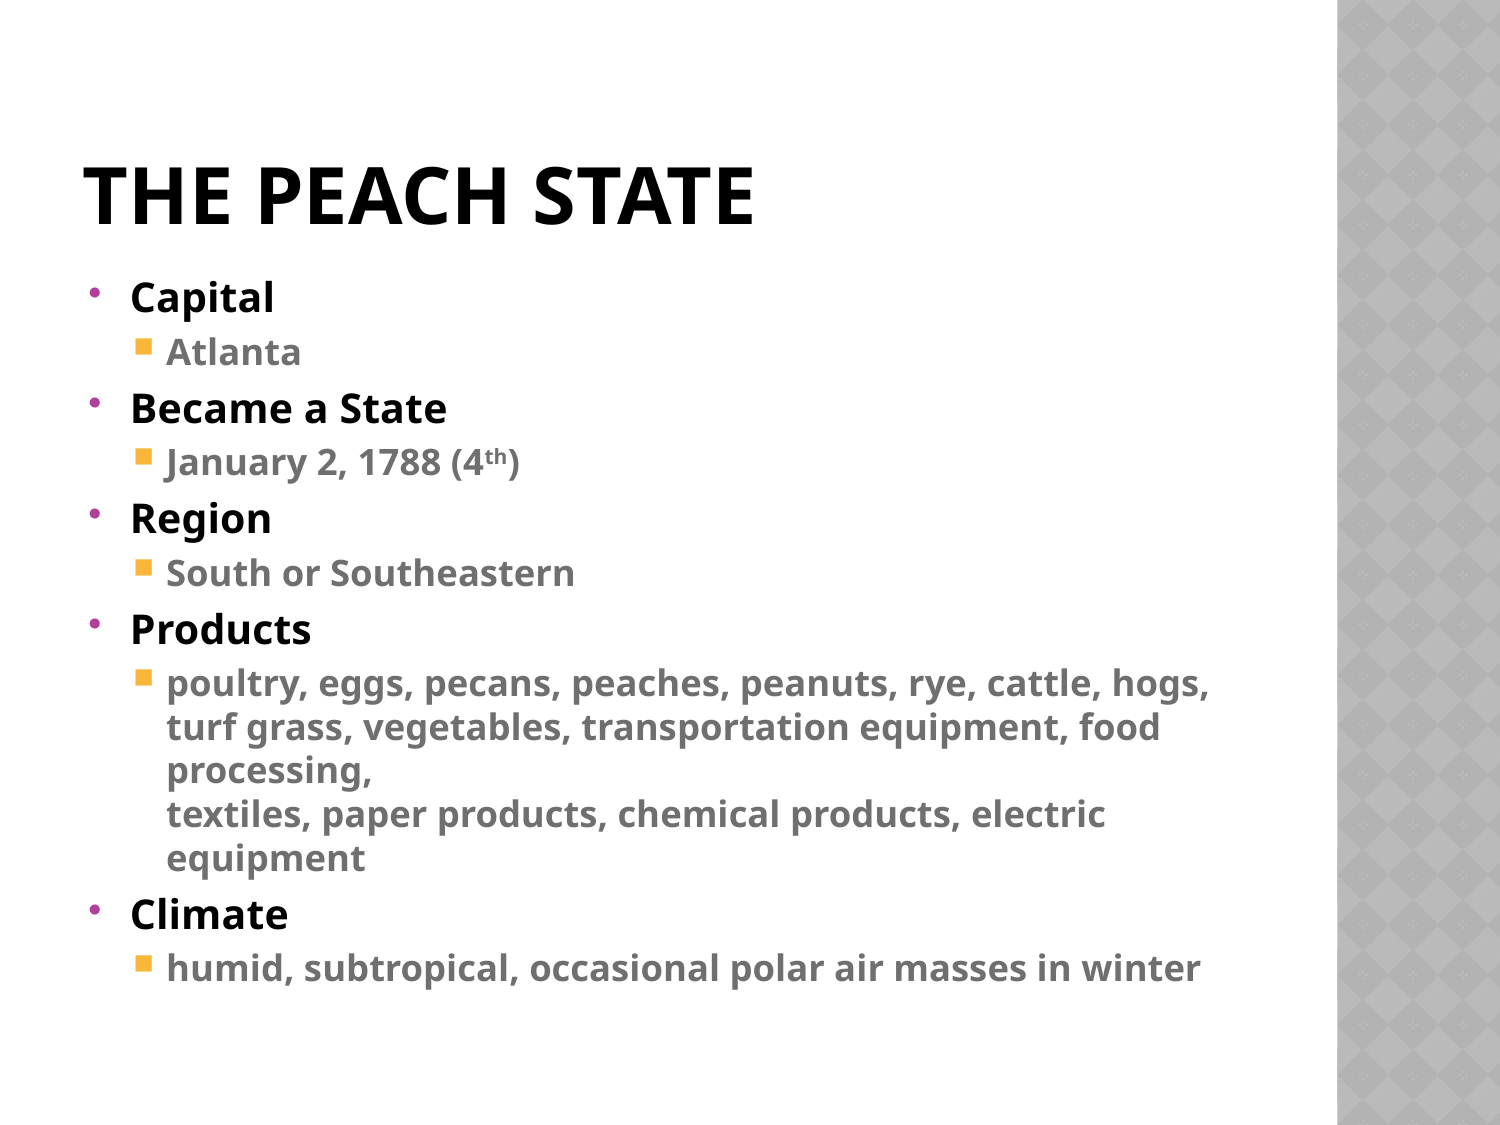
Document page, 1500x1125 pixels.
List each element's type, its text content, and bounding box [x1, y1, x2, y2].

title The Peach state [75, 52, 1263, 240]
list Capital Atlanta Became a State January 2, 1788 (4th) Region South or Southeastern Products poultry, eggs, pecans, peaches, peanuts, rye, cattle, hogs, turf grass, vegetables, transportation equipment, food processing, textiles, paper products, chemical products, electric equipment Climate humid, subtropical, occasional polar air masses in winter [75, 264, 1263, 1059]
